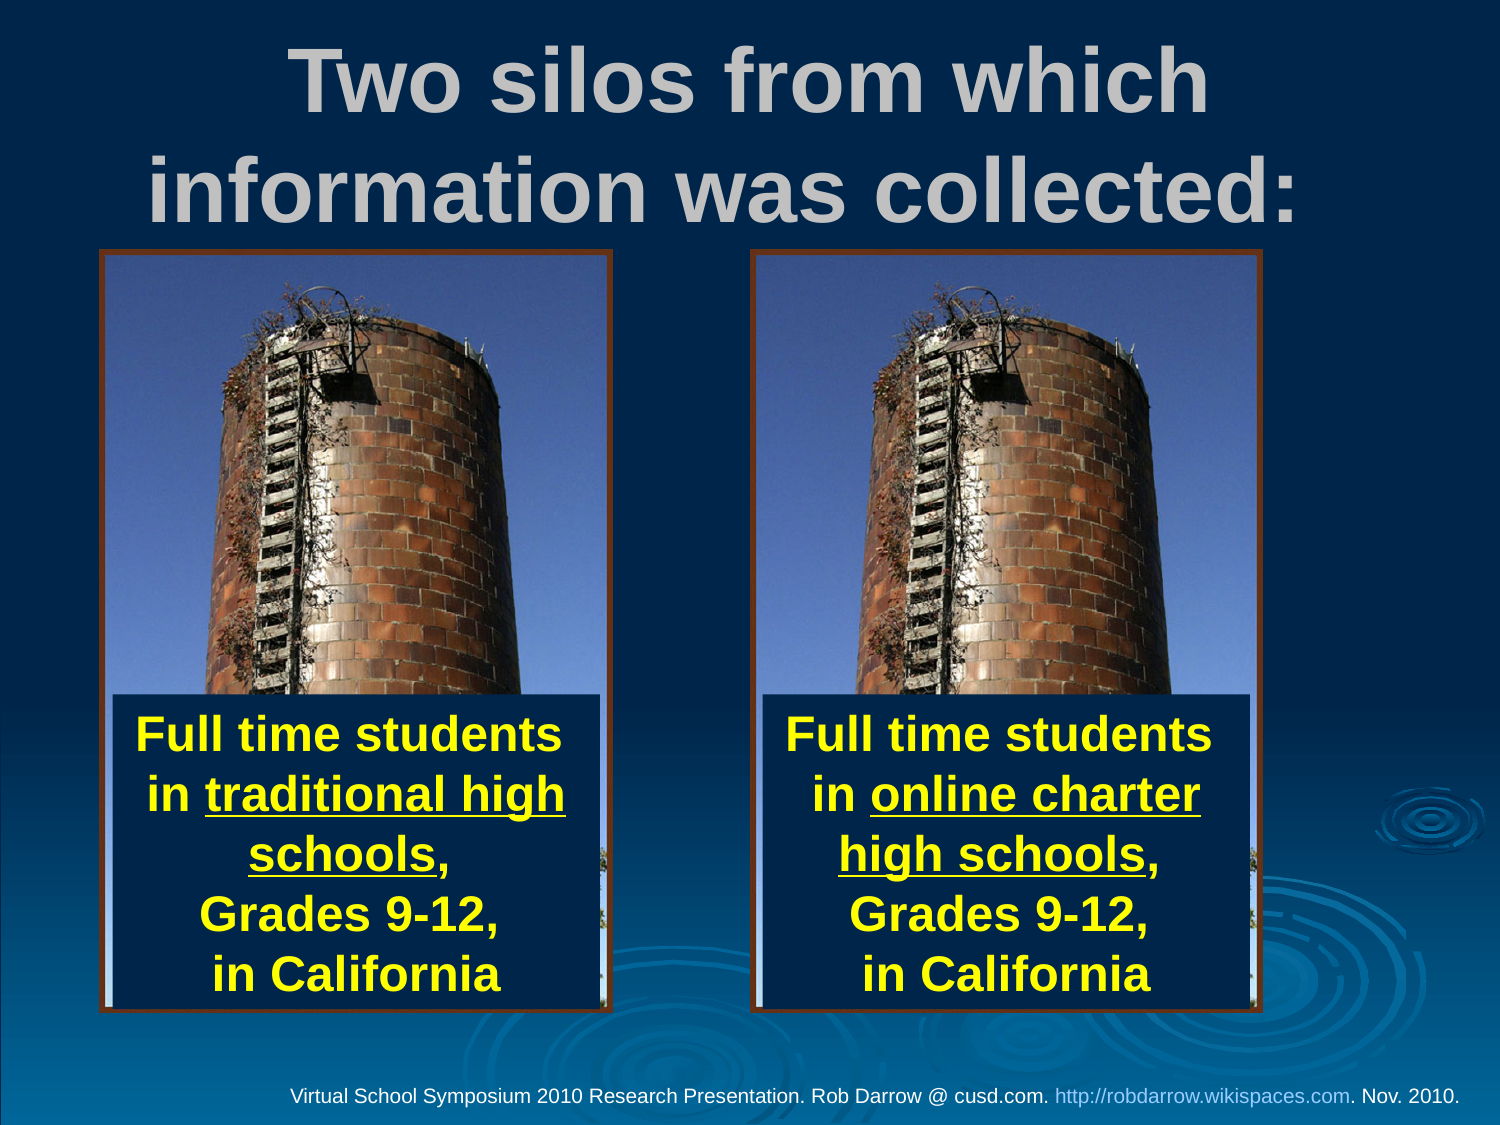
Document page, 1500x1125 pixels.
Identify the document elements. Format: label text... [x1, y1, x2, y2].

picture [749, 249, 1263, 1013]
title Two silos from which information was collected: [74, 37, 1426, 225]
picture [99, 249, 613, 1013]
